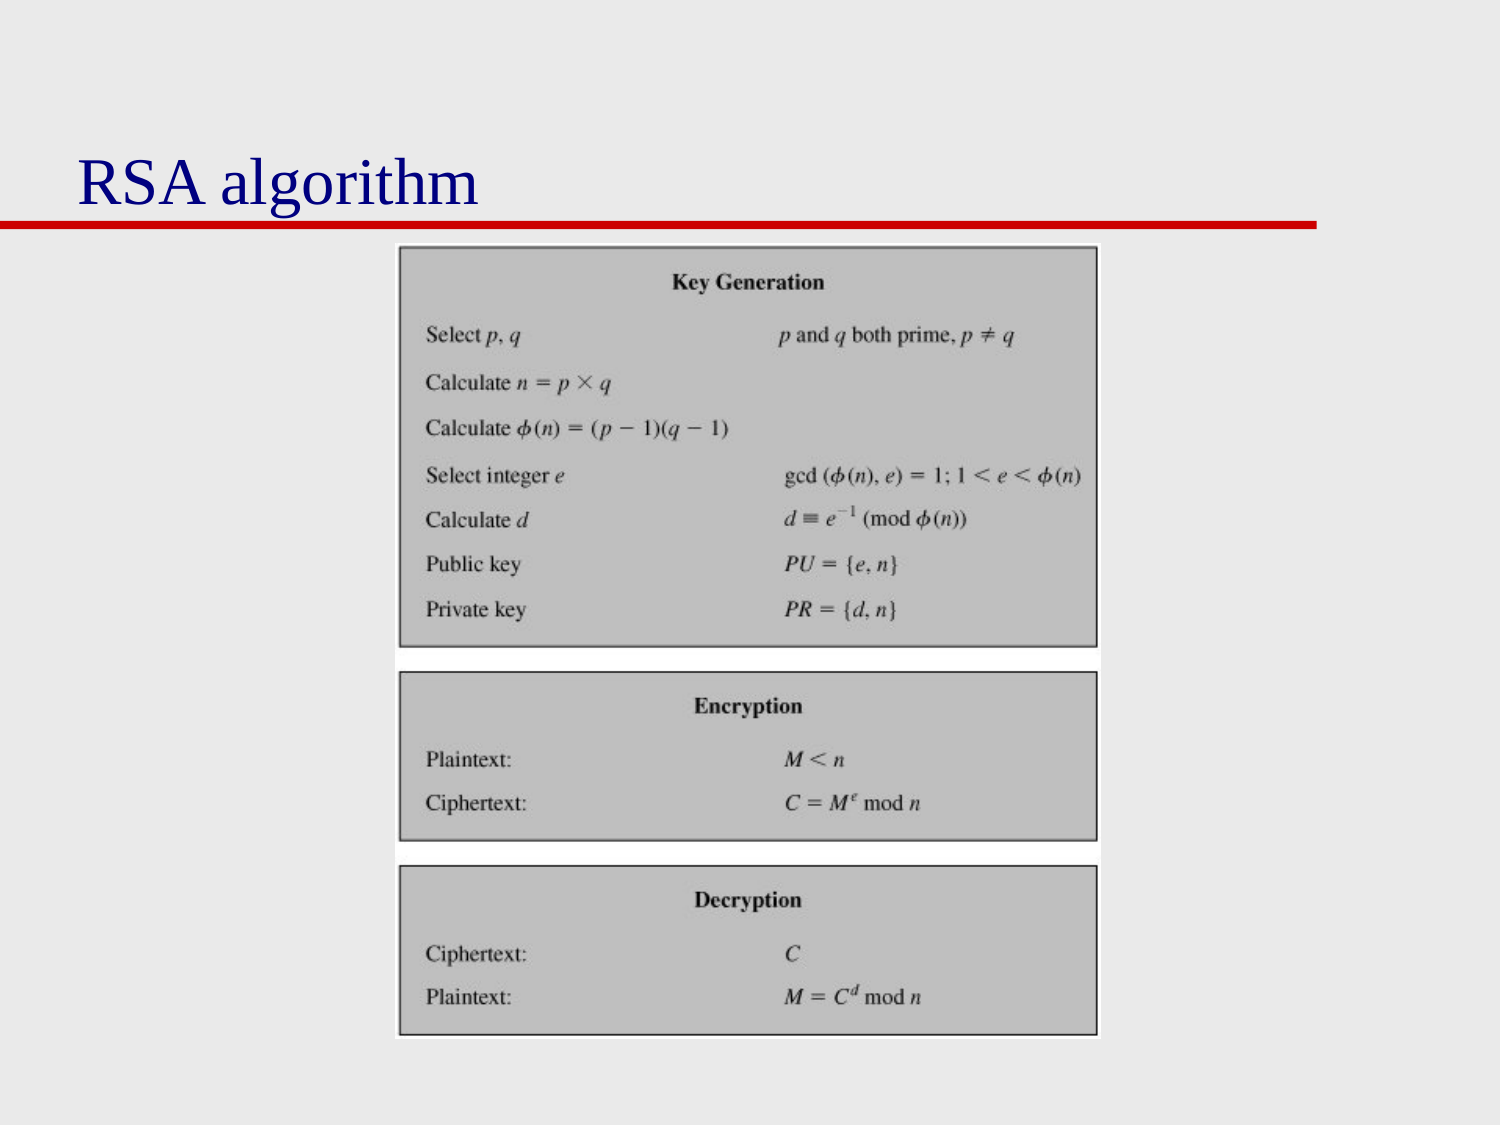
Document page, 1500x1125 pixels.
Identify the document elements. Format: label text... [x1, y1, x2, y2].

picture [395, 243, 1101, 1040]
title RSA algorithm [62, 43, 1338, 226]
